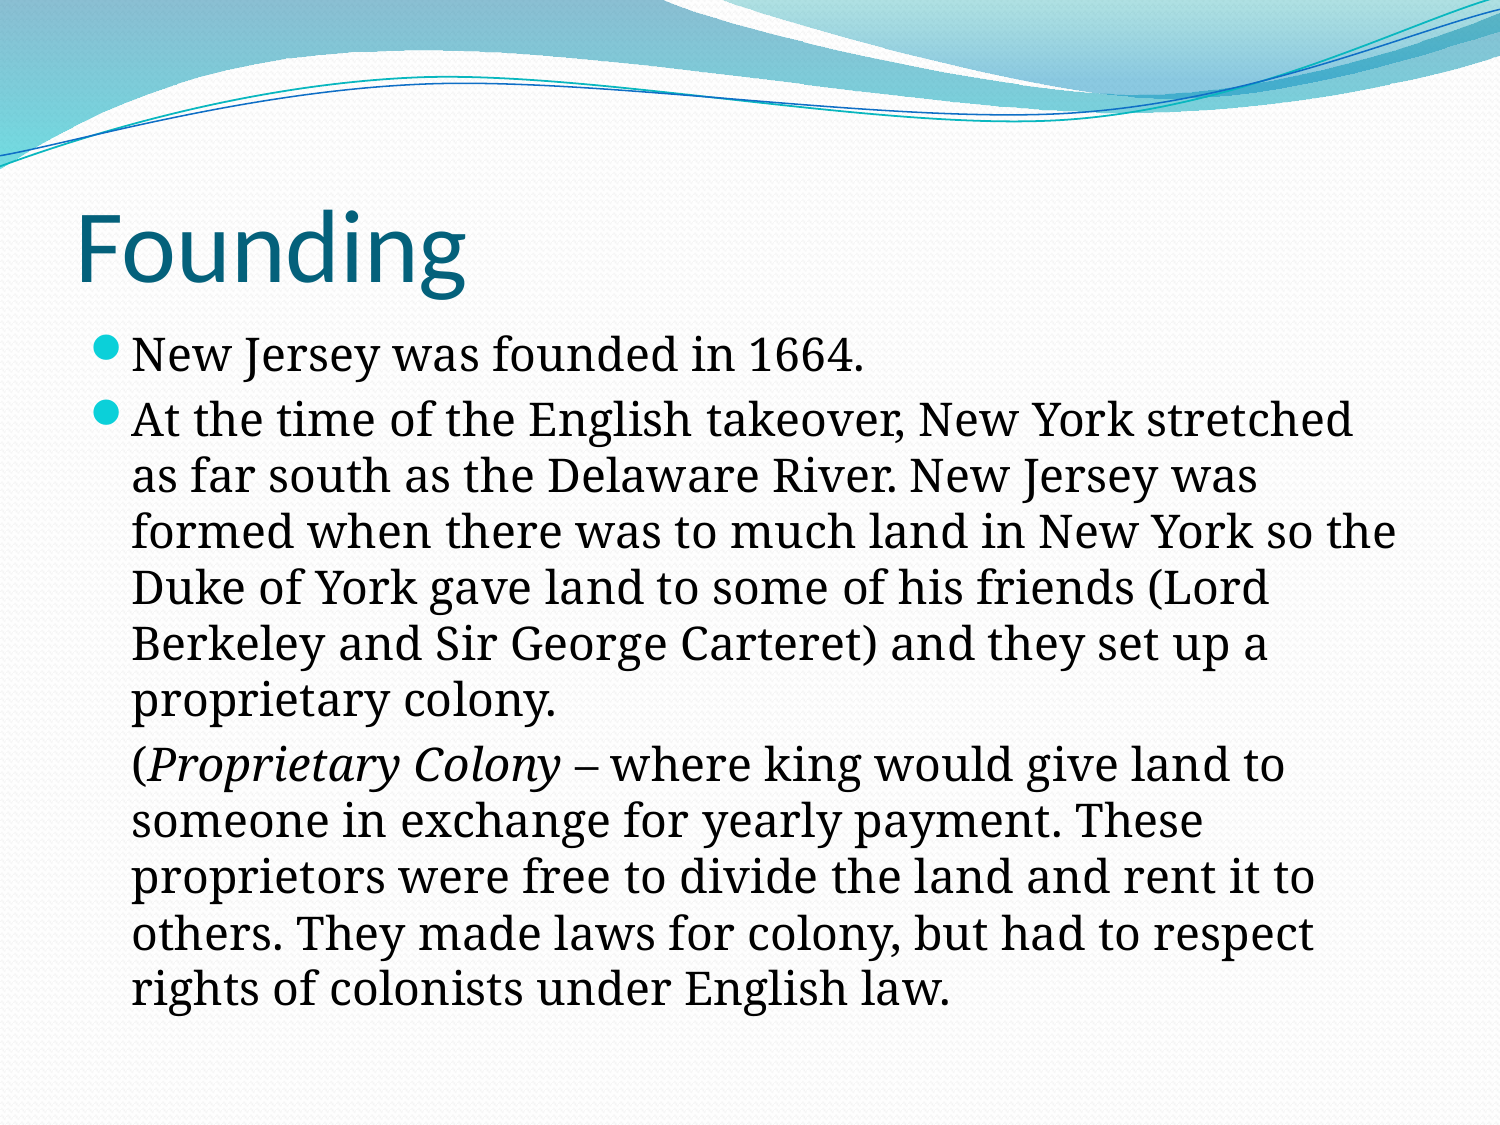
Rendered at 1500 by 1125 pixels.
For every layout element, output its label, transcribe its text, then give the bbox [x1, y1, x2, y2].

list New Jersey was founded in 1664. At the time of the English takeover, New York stretched as far south as the Delaware River. New Jersey was formed when there was to much land in New York so the Duke of York gave land to some of his friends (Lord Berkeley and Sir George Carteret) and they set up a proprietary colony. (Proprietary Colony – where king would give land to someone in exchange for yearly payment. These proprietors were free to divide the land and rent it to others. They made laws for colony, but had to respect rights of colonists under English law. [75, 317, 1425, 1038]
title Founding [75, 115, 1425, 303]
